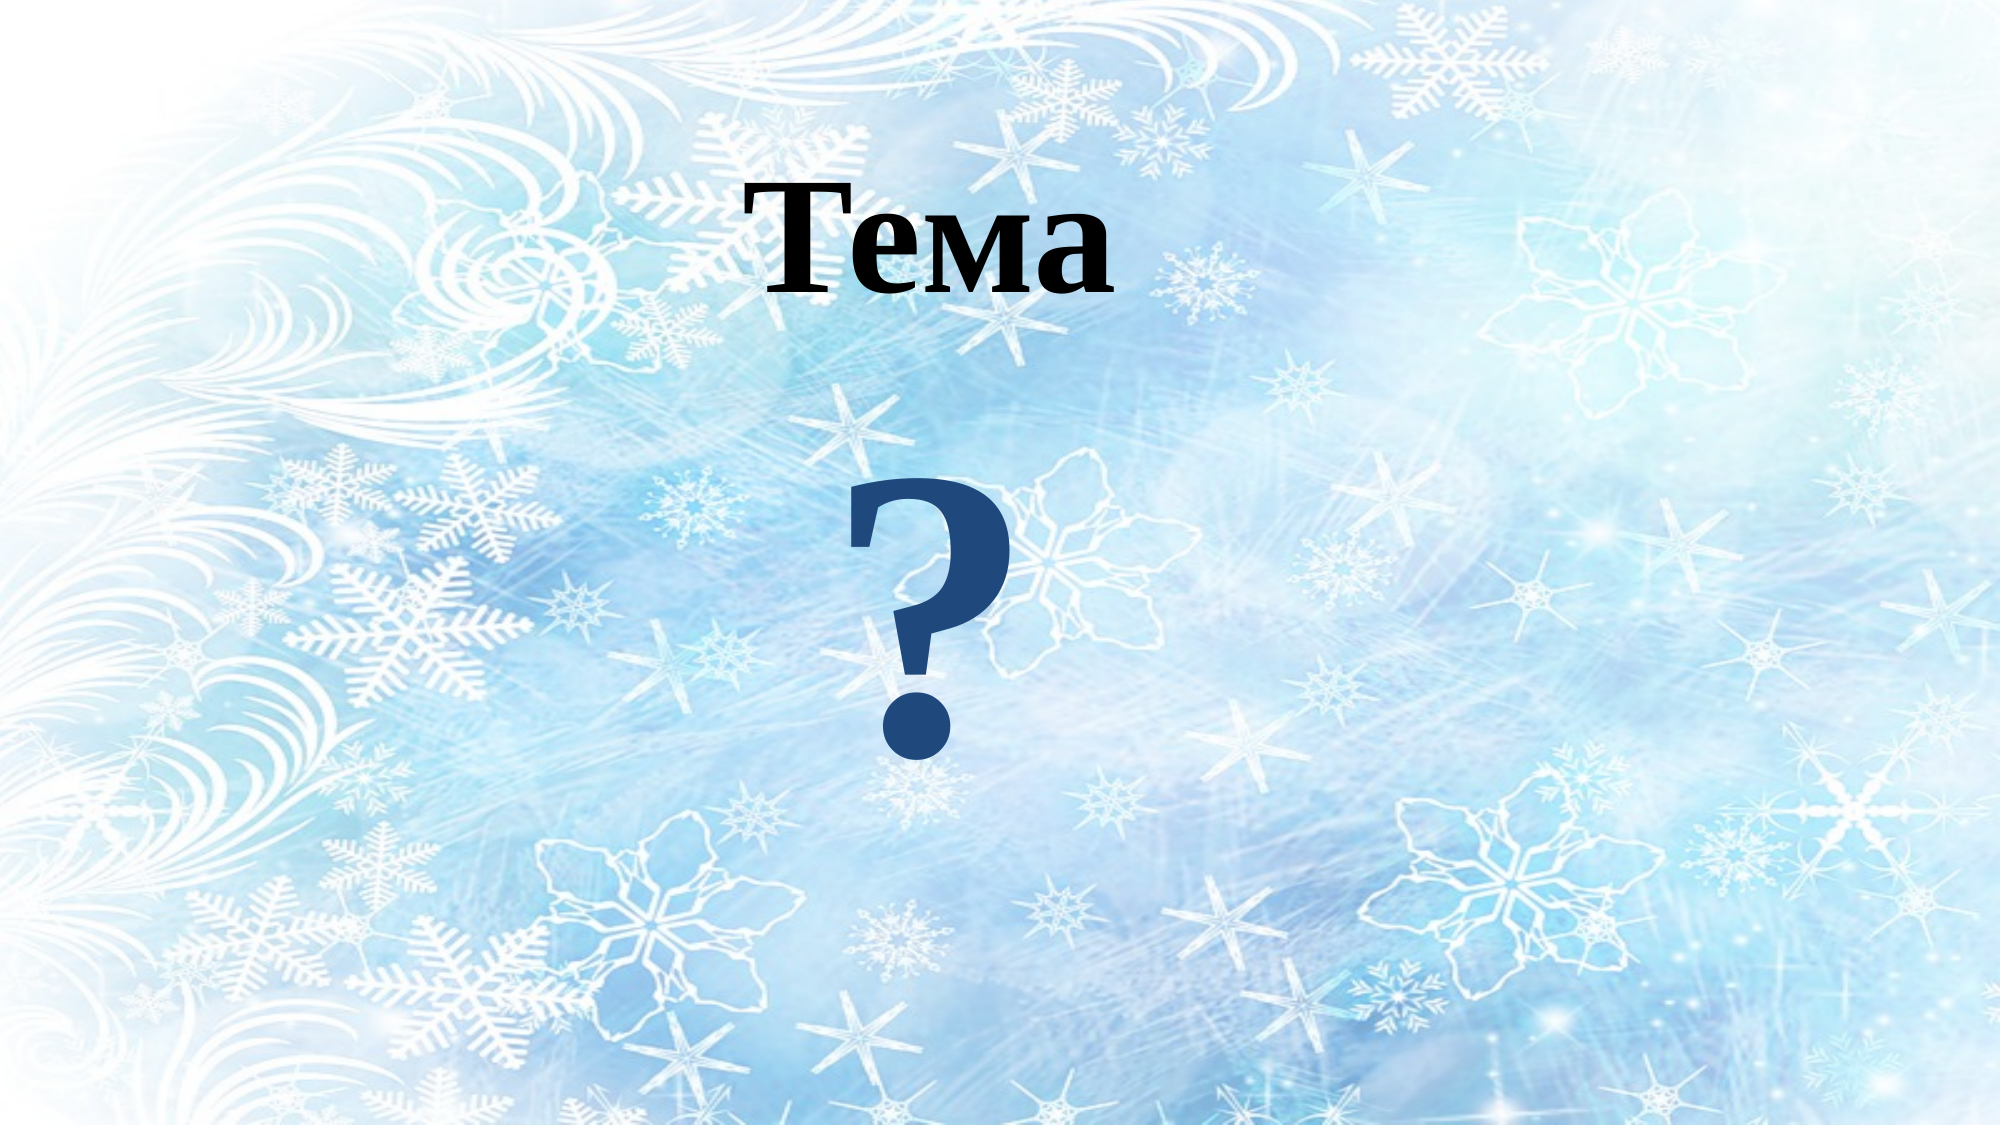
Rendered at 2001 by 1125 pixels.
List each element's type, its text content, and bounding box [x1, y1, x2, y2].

text_box ? [255, 567, 1606, 1125]
text_box Тема [255, 64, 1606, 567]
